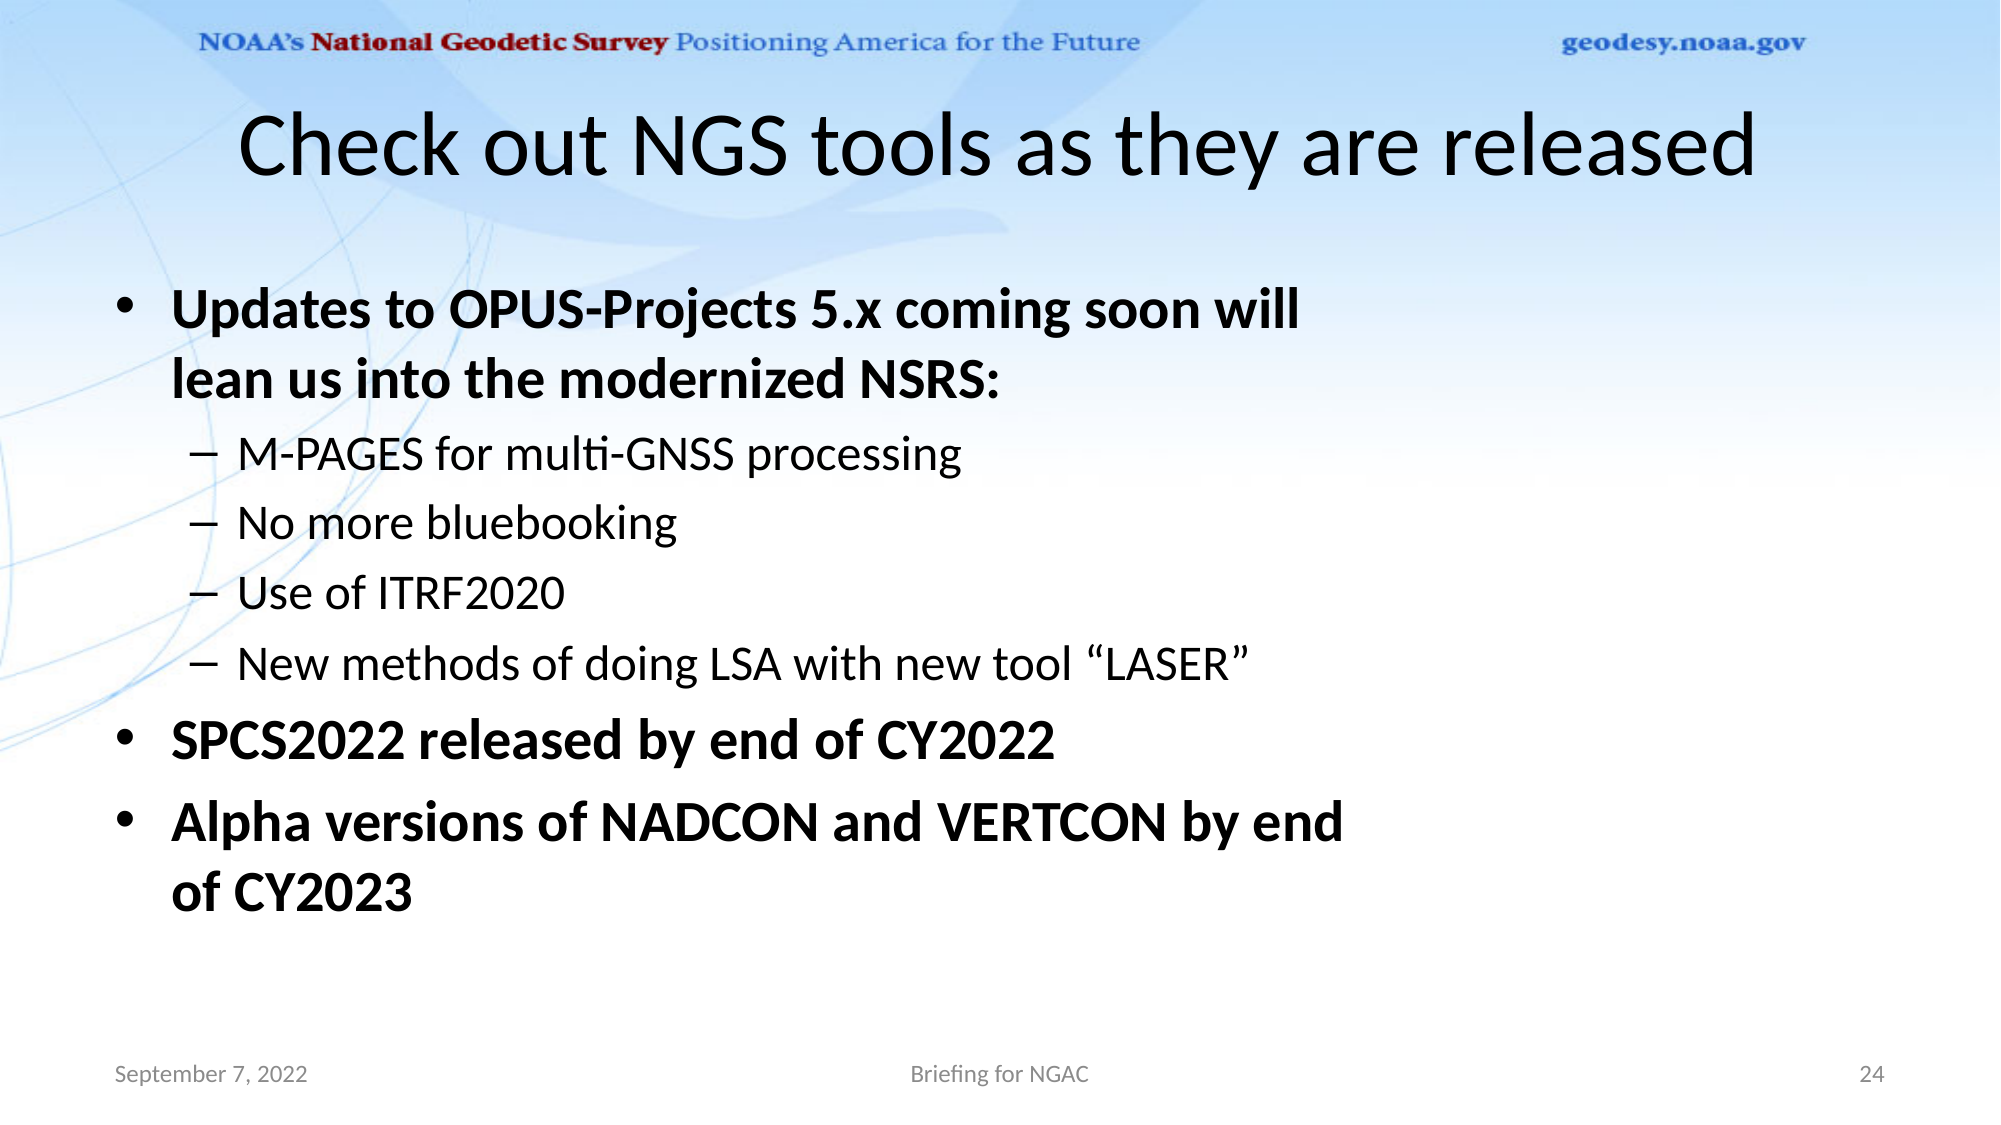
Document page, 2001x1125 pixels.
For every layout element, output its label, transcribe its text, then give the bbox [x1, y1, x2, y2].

list Updates to OPUS-Projects 5.x coming soon will lean us into the modernized NSRS: M-PAGES for multi-GNSS processing No more bluebooking Use of ITRF2020 New methods of doing LSA with new tool “LASER” SPCS2022 released by end of CY2022 Alpha versions of NADCON and VERTCON by end of CY2023 [99, 262, 1373, 1005]
footer Briefing for NGAC [683, 1042, 1317, 1103]
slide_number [99, 1042, 567, 1103]
title Check out NGS tools as they are released [99, 45, 1900, 233]
picture [0, 0, 2001, 1125]
slide_number 24 [1433, 1042, 1900, 1103]
